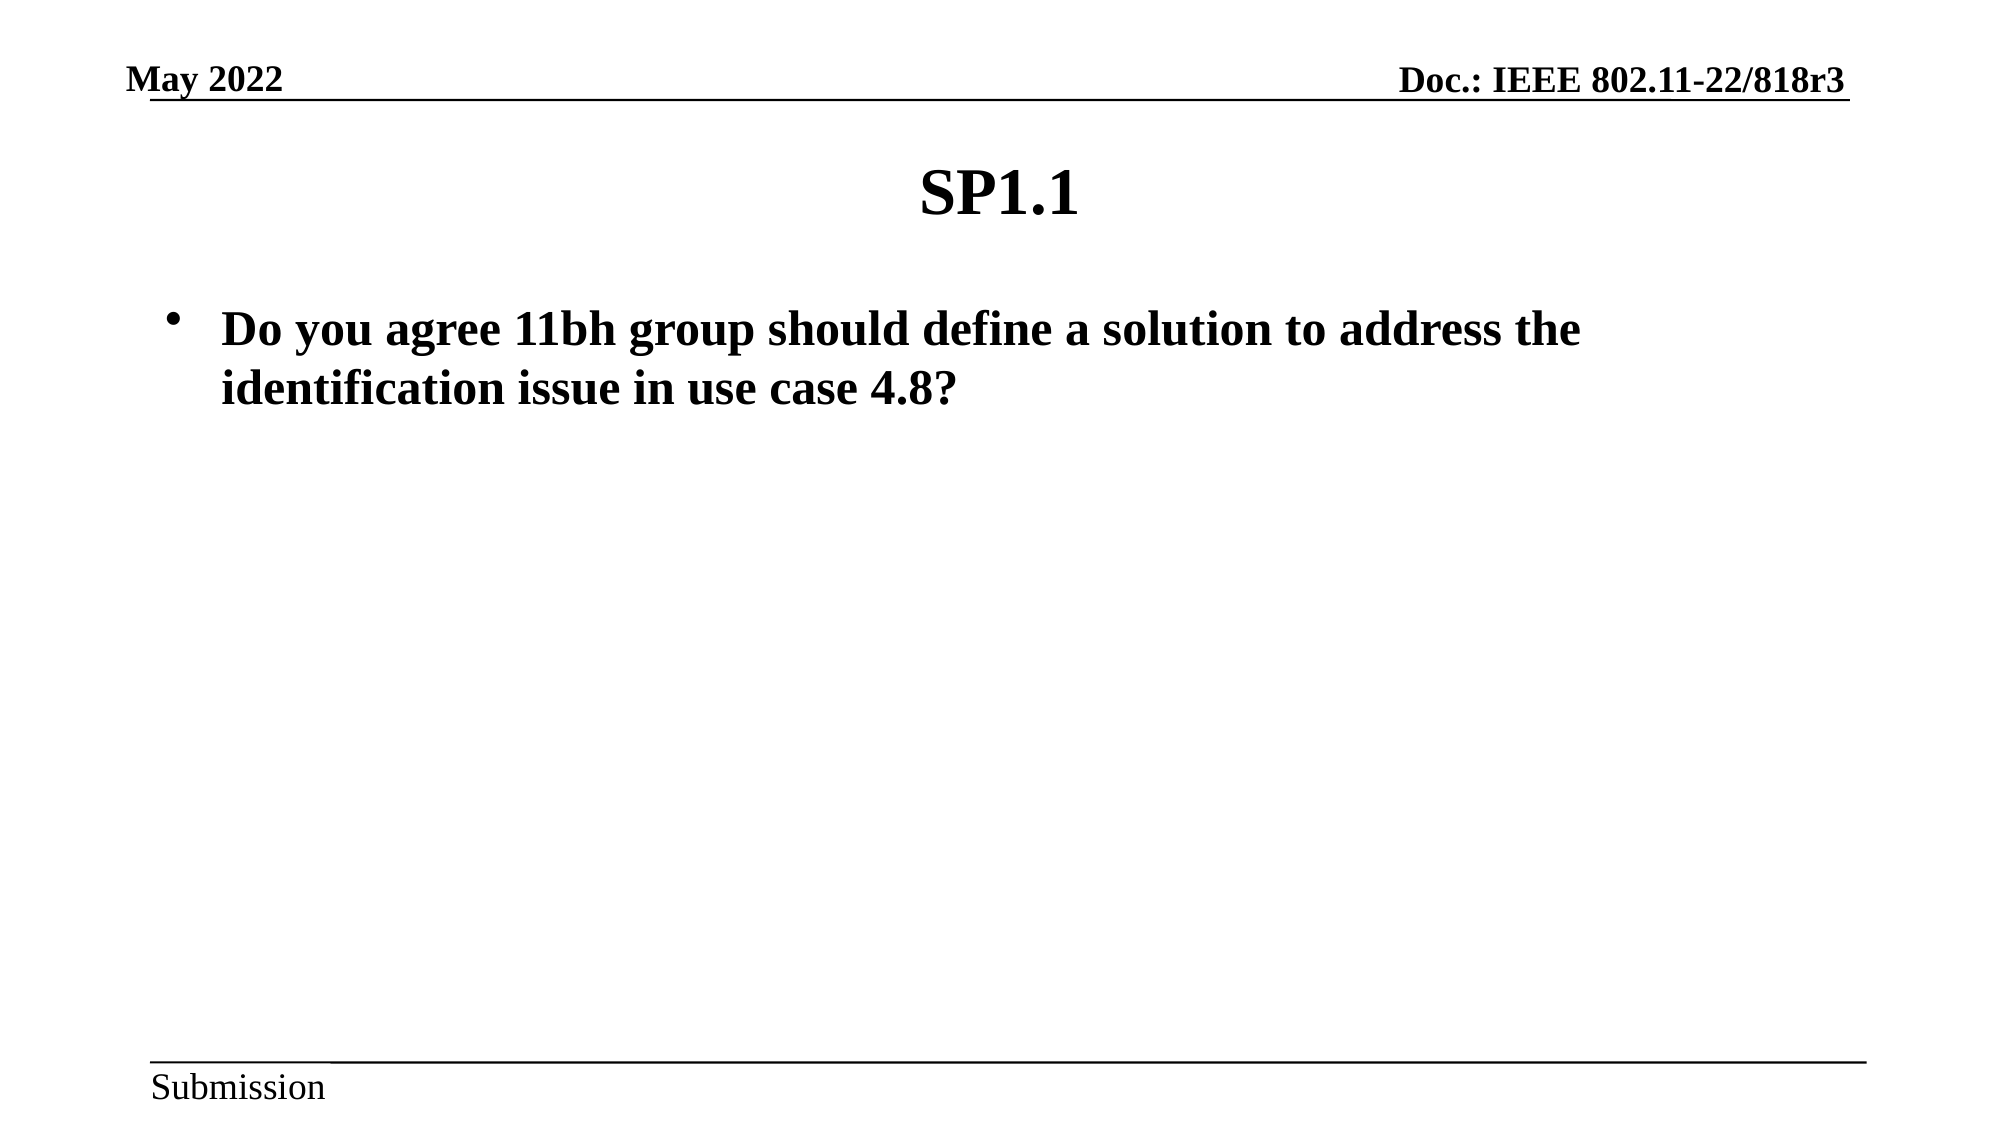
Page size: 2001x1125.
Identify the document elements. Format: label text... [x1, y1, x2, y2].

list Do you agree 11bh group should define a solution to address the identification issue in use case 4.8? [149, 287, 1851, 1038]
title SP1.1 [149, 112, 1851, 263]
